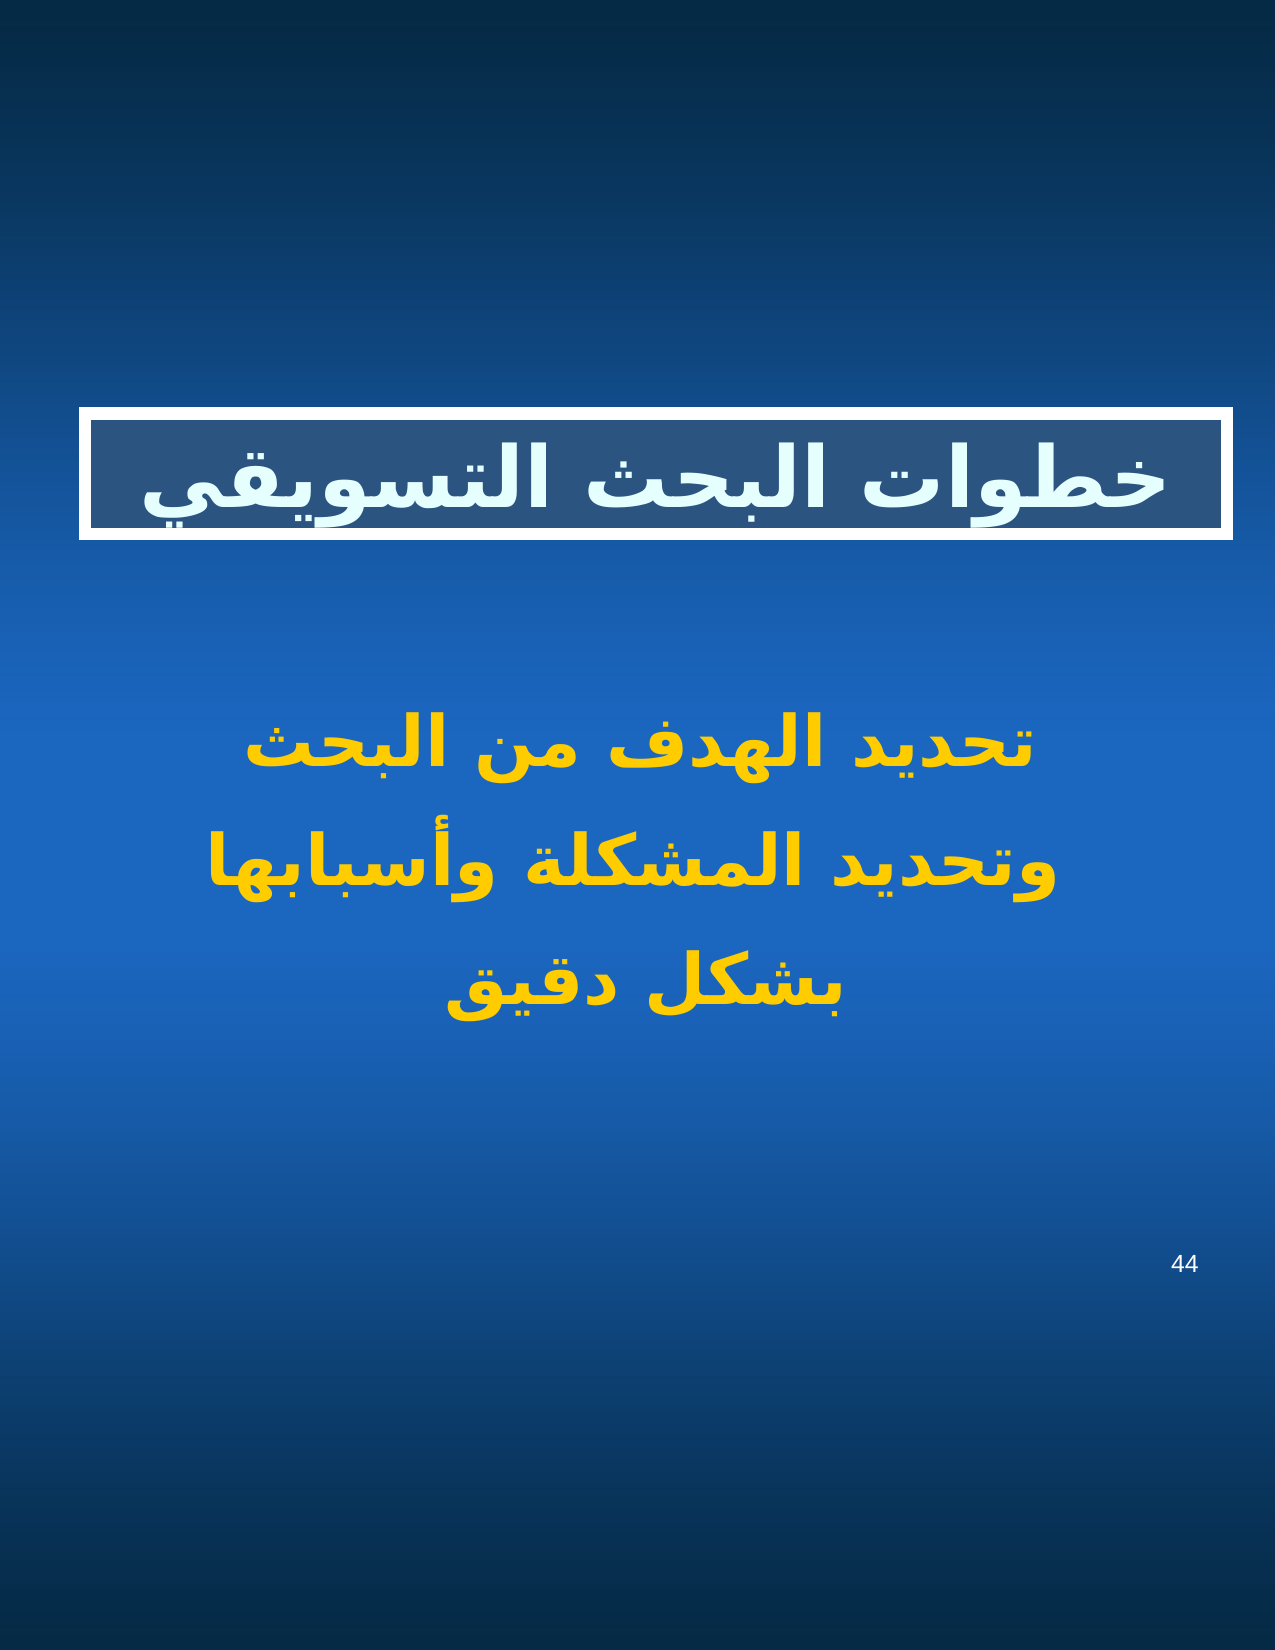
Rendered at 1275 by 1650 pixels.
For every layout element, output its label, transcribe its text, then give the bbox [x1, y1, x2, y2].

picture [0, 0, 1275, 1650]
text_box تحديد الهدف من البحث وتحديد المشكلة وأسبابها بشكل دقيق [105, 654, 1210, 1042]
text_box خطوات البحث التسويقي [85, 413, 1227, 534]
text_box 44 [913, 1217, 1212, 1284]
